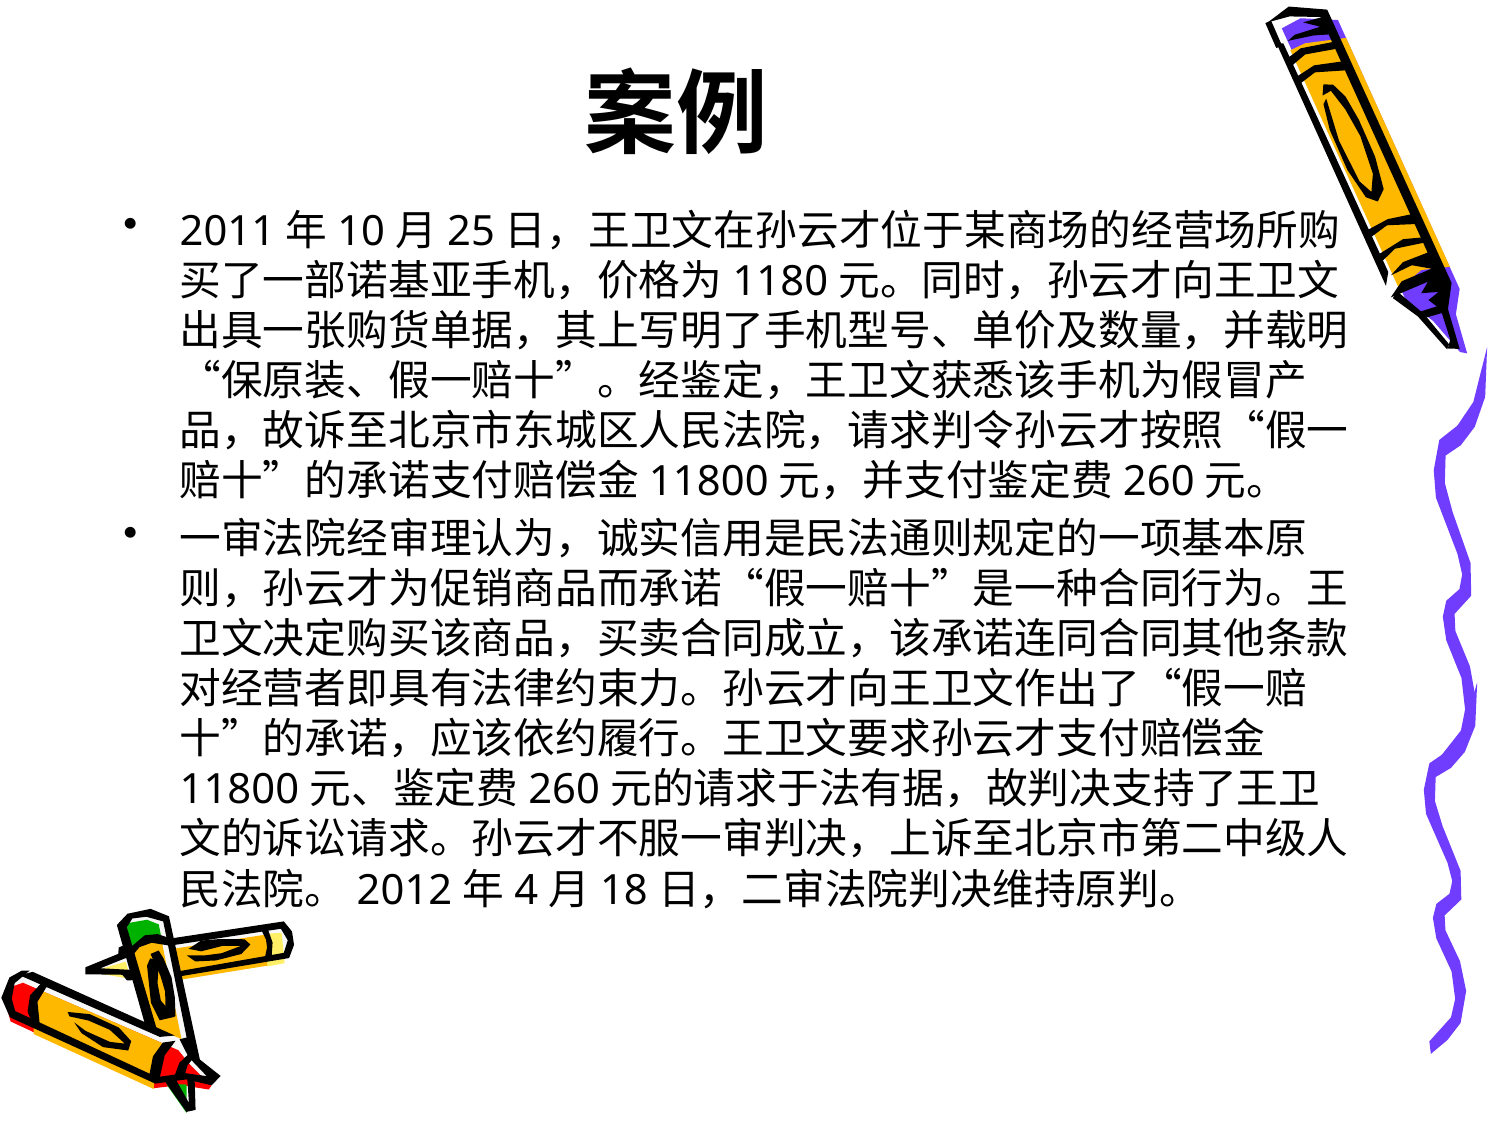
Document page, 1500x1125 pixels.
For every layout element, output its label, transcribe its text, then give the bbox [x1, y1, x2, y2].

title 案例 [112, 24, 1240, 173]
list 2011年10月25日，王卫文在孙云才位于某商场的经营场所购买了一部诺基亚手机，价格为1180元。同时，孙云才向王卫文出具一张购货单据，其上写明了手机型号、单价及数量，并载明“保原装、假一赔十”。经鉴定，王卫文获悉该手机为假冒产品，故诉至北京市东城区人民法院，请求判令孙云才按照“假一赔十”的承诺支付赔偿金11800元，并支付鉴定费260元。 一审法院经审理认为，诚实信用是民法通则规定的一项基本原则，孙云才为促销商品而承诺“假一赔十”是一种合同行为。王卫文决定购买该商品，买卖合同成立，该承诺连同合同其他条款对经营者即具有法律约束力。孙云才向王卫文作出了“假一赔十”的承诺，应该依约履行。王卫文要求孙云才支付赔偿金11800元、鉴定费260元的请求于法有据，故判决支持了王卫文的诉讼请求。孙云才不服一审判决，上诉至北京市第二中级人民法院。2012年4月18日，二审法院判决维持原判。 [108, 196, 1372, 988]
